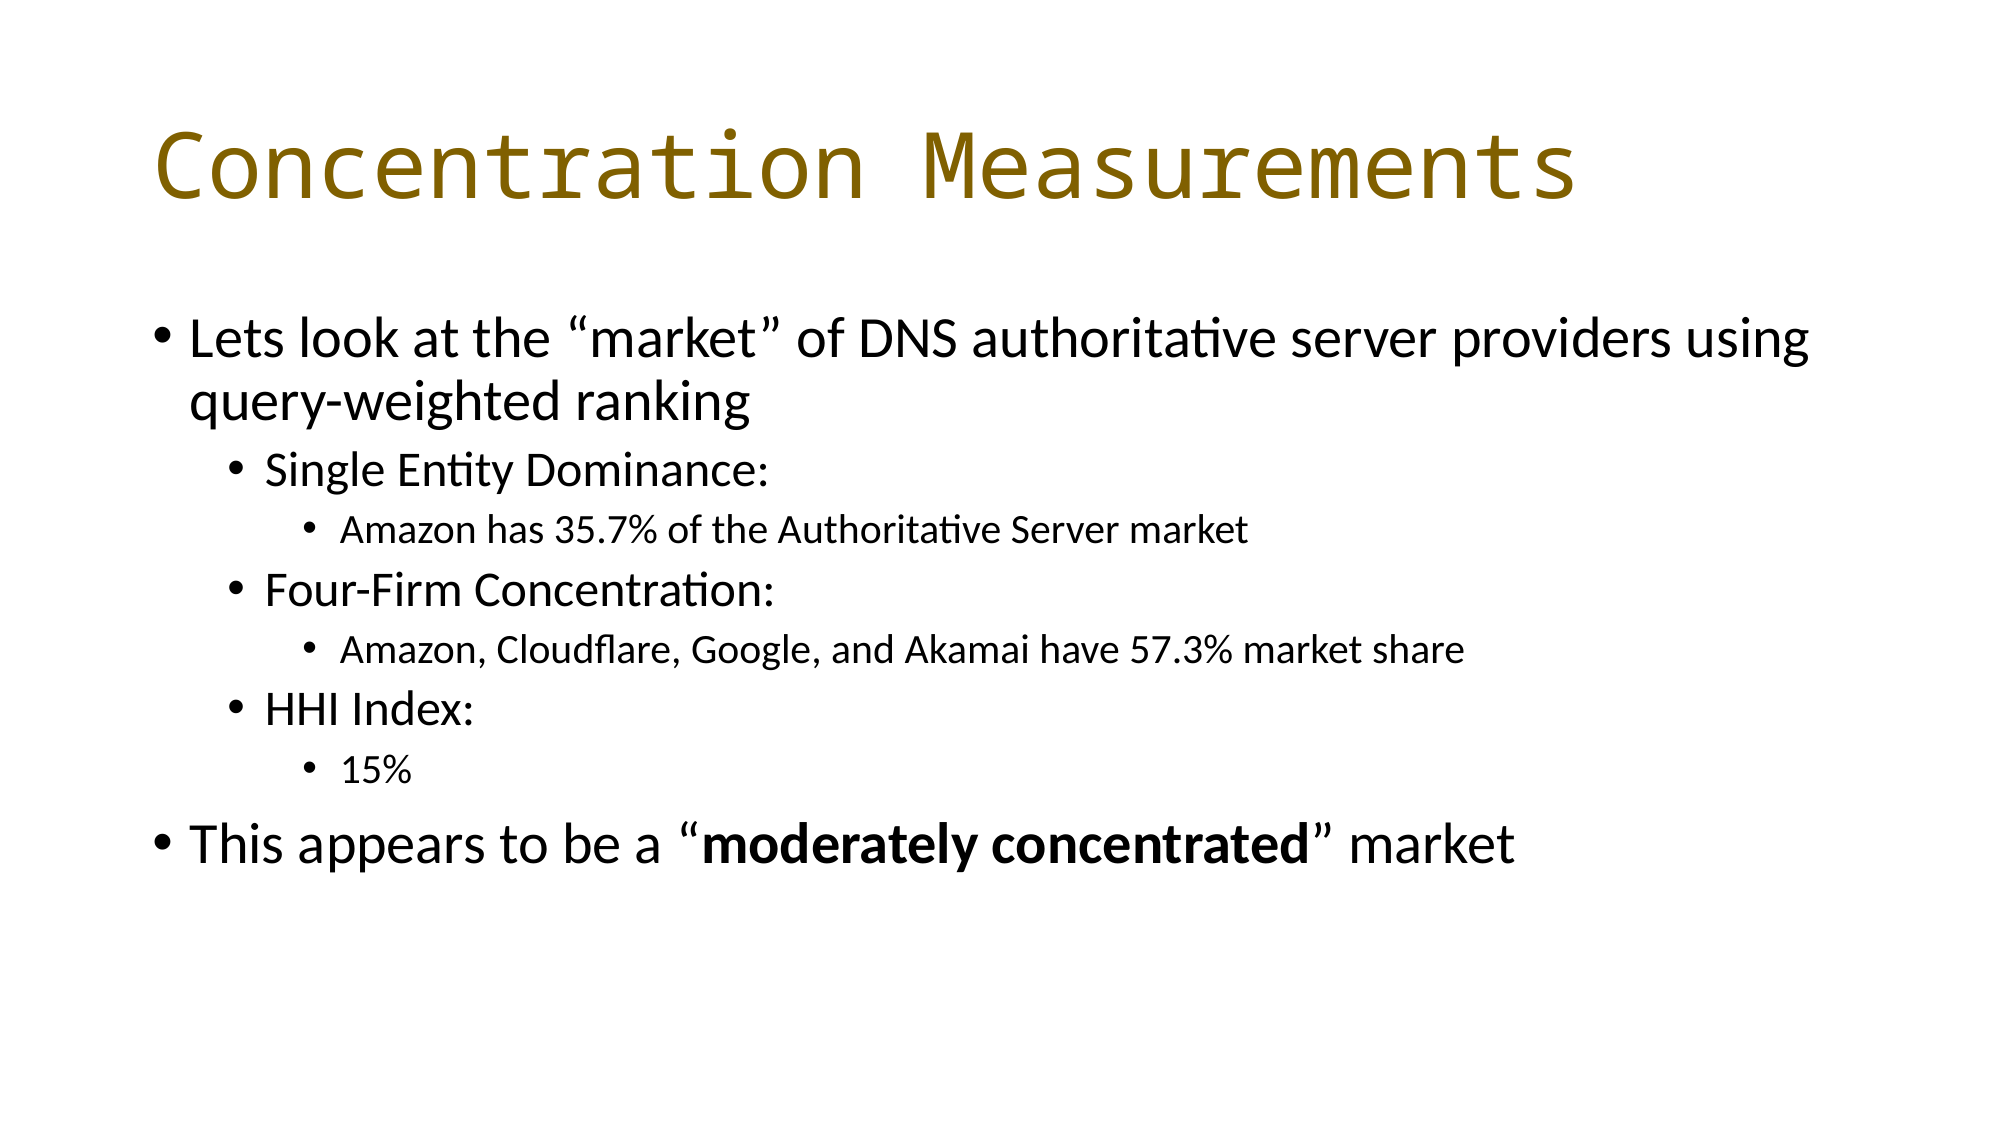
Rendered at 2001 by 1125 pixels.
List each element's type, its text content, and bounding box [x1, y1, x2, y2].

list Lets look at the “market” of DNS authoritative server providers using query-weighted ranking Single Entity Dominance: Amazon has 35.7% of the Authoritative Server market Four-Firm Concentration: Amazon, Cloudflare, Google, and Akamai have 57.3% market share HHI Index: 15% This appears to be a “moderately concentrated” market [137, 299, 1863, 1014]
title Concentration Measurements [137, 59, 1863, 278]
